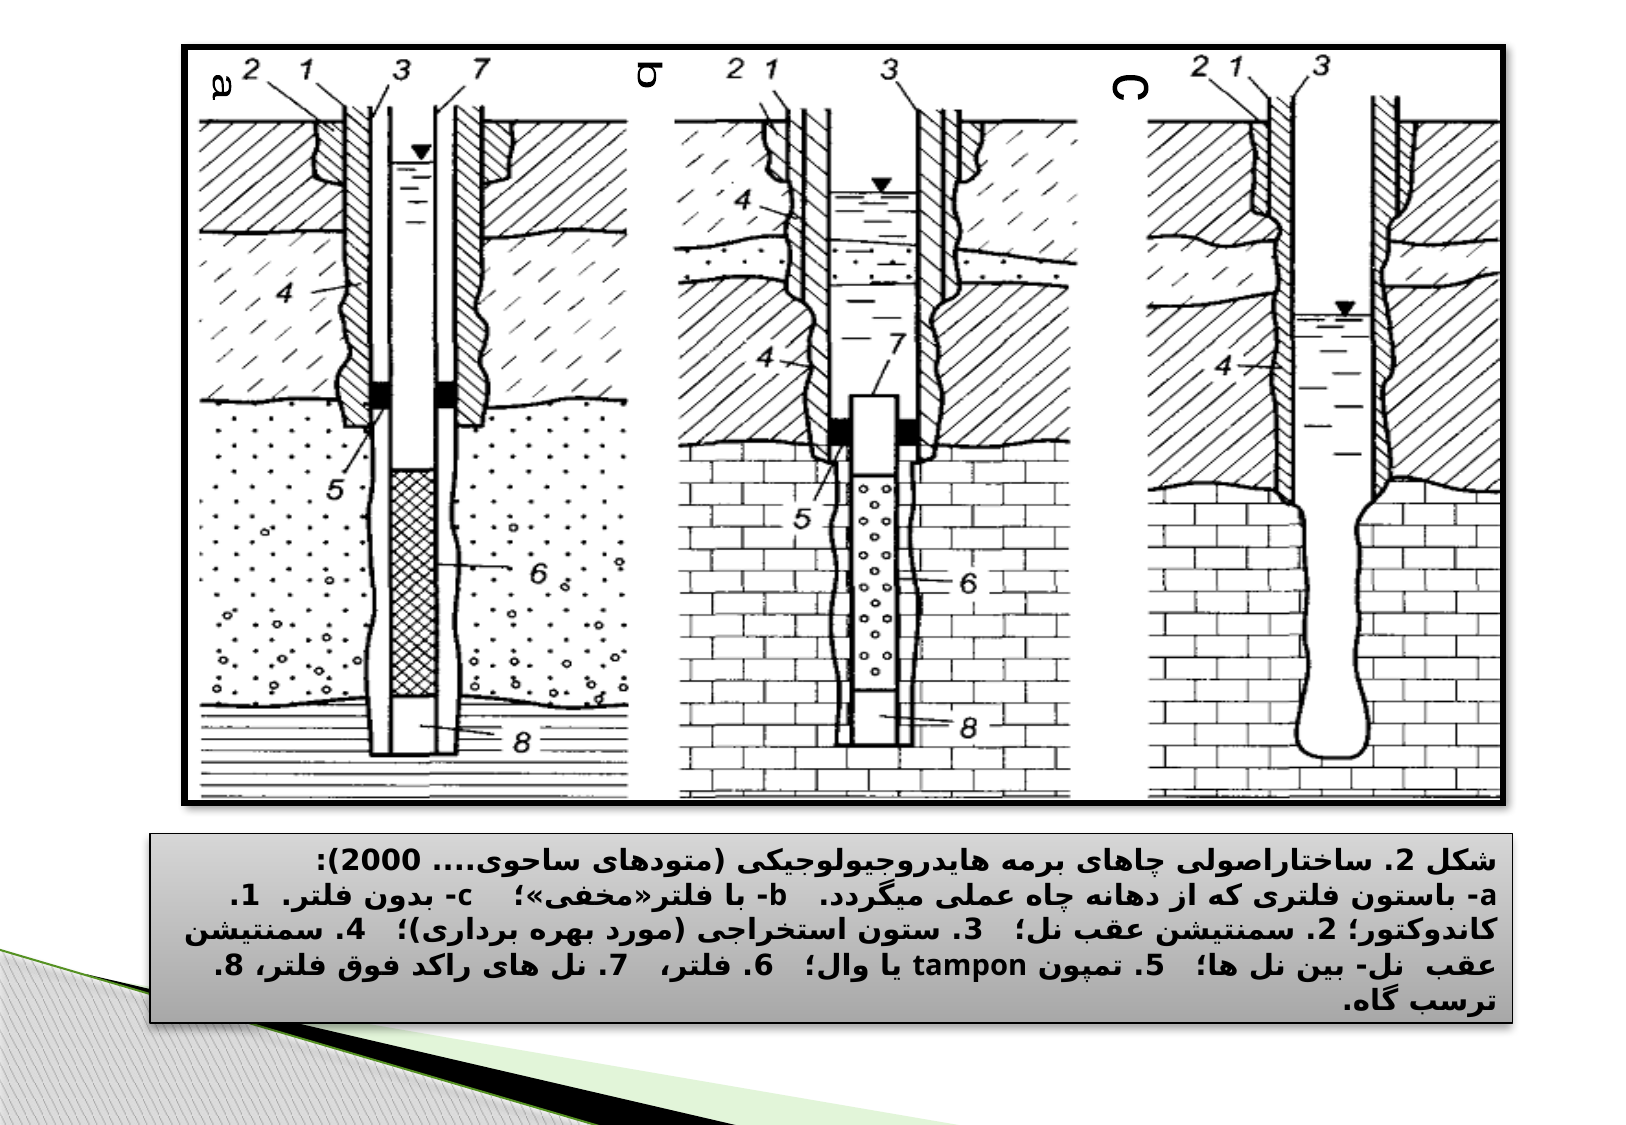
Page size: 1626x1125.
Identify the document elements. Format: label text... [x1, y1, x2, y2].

picture [187, 49, 1501, 801]
text_box شکل 2. ساختاراصولی چاهای برمه هایدروجیولوجیکی (متودهای ساحوی.... 2000): а- باستون فلتری که از دهانه چاه عملی میگردد. b- با فلتر«مخفی»؛ c- بدون فلتر. 1. کاندوکتور؛ 2. سمنتیشن عقب نل؛ 3. ستون استخراجی (مورد بهره برداری)؛ 4. سمنتیشن عقب نل- بین نل ها؛ 5. تمپون tampon یا وال؛ 6. فلتر، 7. نل های راکد فوق فلتر، 8. ترسب گاه. [149, 833, 1513, 1024]
